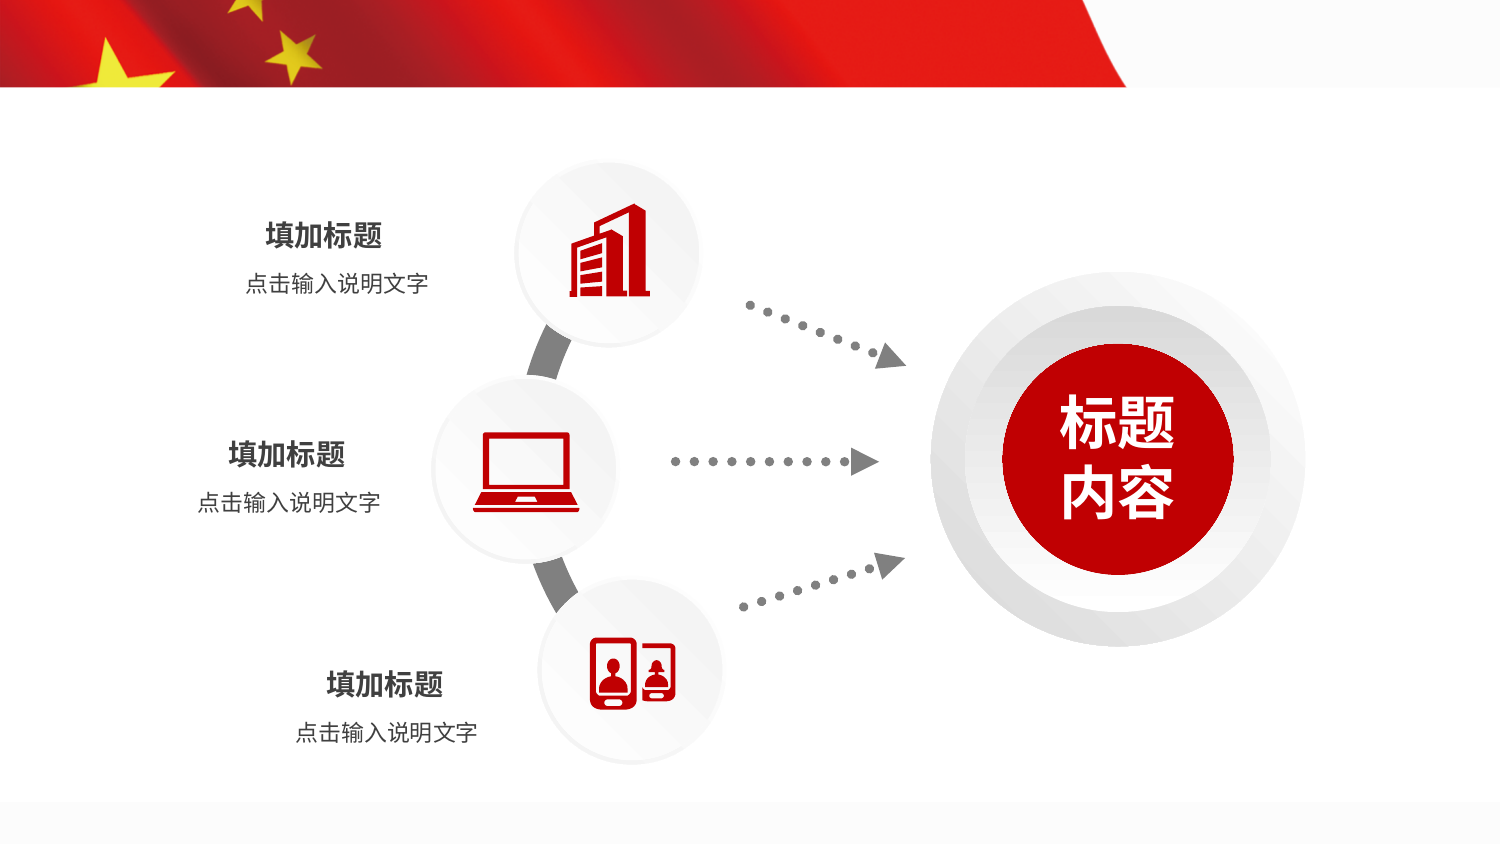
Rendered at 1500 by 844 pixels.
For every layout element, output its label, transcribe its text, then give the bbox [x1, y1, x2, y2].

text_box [431, 374, 621, 564]
text_box 点击输入说明文字 [238, 269, 437, 297]
text_box 填加标题 [238, 217, 409, 253]
picture [0, 0, 1398, 87]
text_box [891, 555, 906, 568]
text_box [537, 575, 727, 765]
text_box [527, 356, 565, 373]
text_box 填加标题 [177, 436, 396, 472]
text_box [514, 158, 704, 348]
text_box 填加标题 [289, 666, 481, 702]
text_box 点击输入说明文字 [193, 488, 386, 517]
text_box [892, 355, 907, 368]
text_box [930, 271, 1306, 647]
text_box 点击输入说明文字 [291, 718, 483, 747]
text_box [866, 455, 880, 468]
